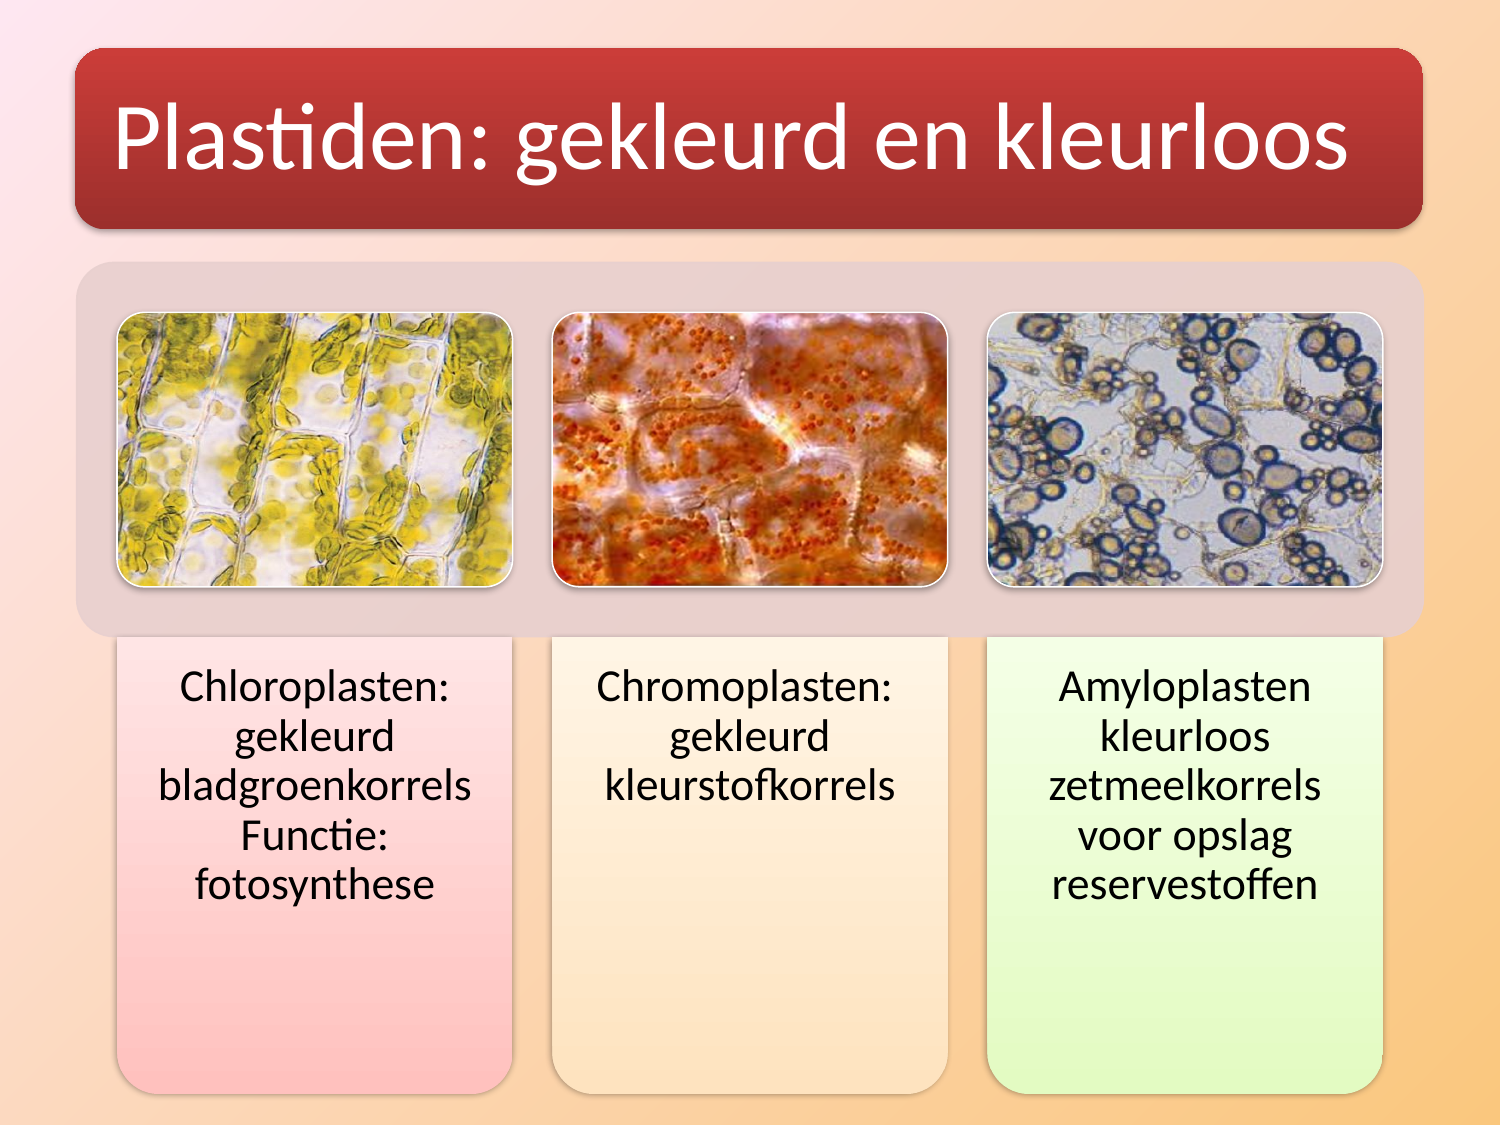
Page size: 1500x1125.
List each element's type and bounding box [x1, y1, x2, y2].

list [76, 262, 1424, 1095]
text_box [74, 44, 1424, 233]
